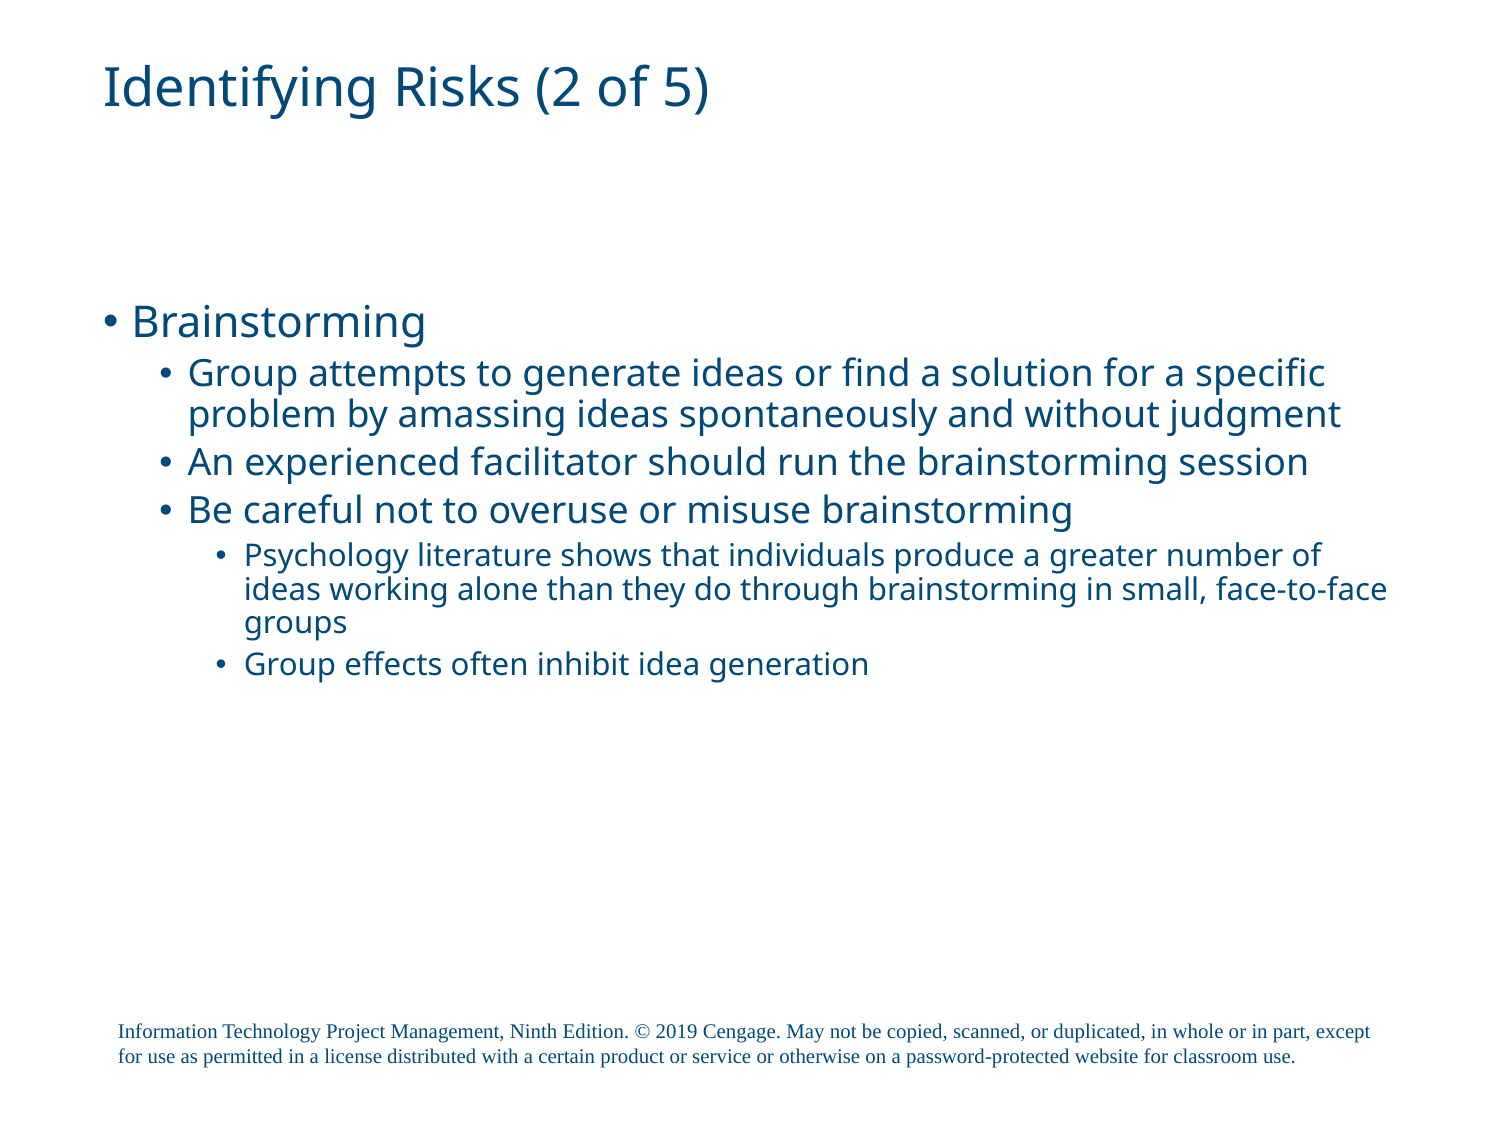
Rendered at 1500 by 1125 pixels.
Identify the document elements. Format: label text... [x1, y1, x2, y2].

footer Information Technology Project Management, Ninth Edition. © 2019 Cengage. May not be copied, scanned, or duplicated, in whole or in part, except for use as permitted in a license distributed with a certain product or service or otherwise on a password-protected website for classroom use. [103, 1009, 1397, 1070]
list Brainstorming Group attempts to generate ideas or find a solution for a specific problem by amassing ideas spontaneously and without judgment An experienced facilitator should run the brainstorming session Be careful not to overuse or misuse brainstorming Psychology literature shows that individuals produce a greater number of ideas working alone than they do through brainstorming in small, face-to-face groups Group effects often inhibit idea generation [103, 299, 1397, 1009]
title Identifying Risks (2 of 5) [103, 59, 1397, 278]
